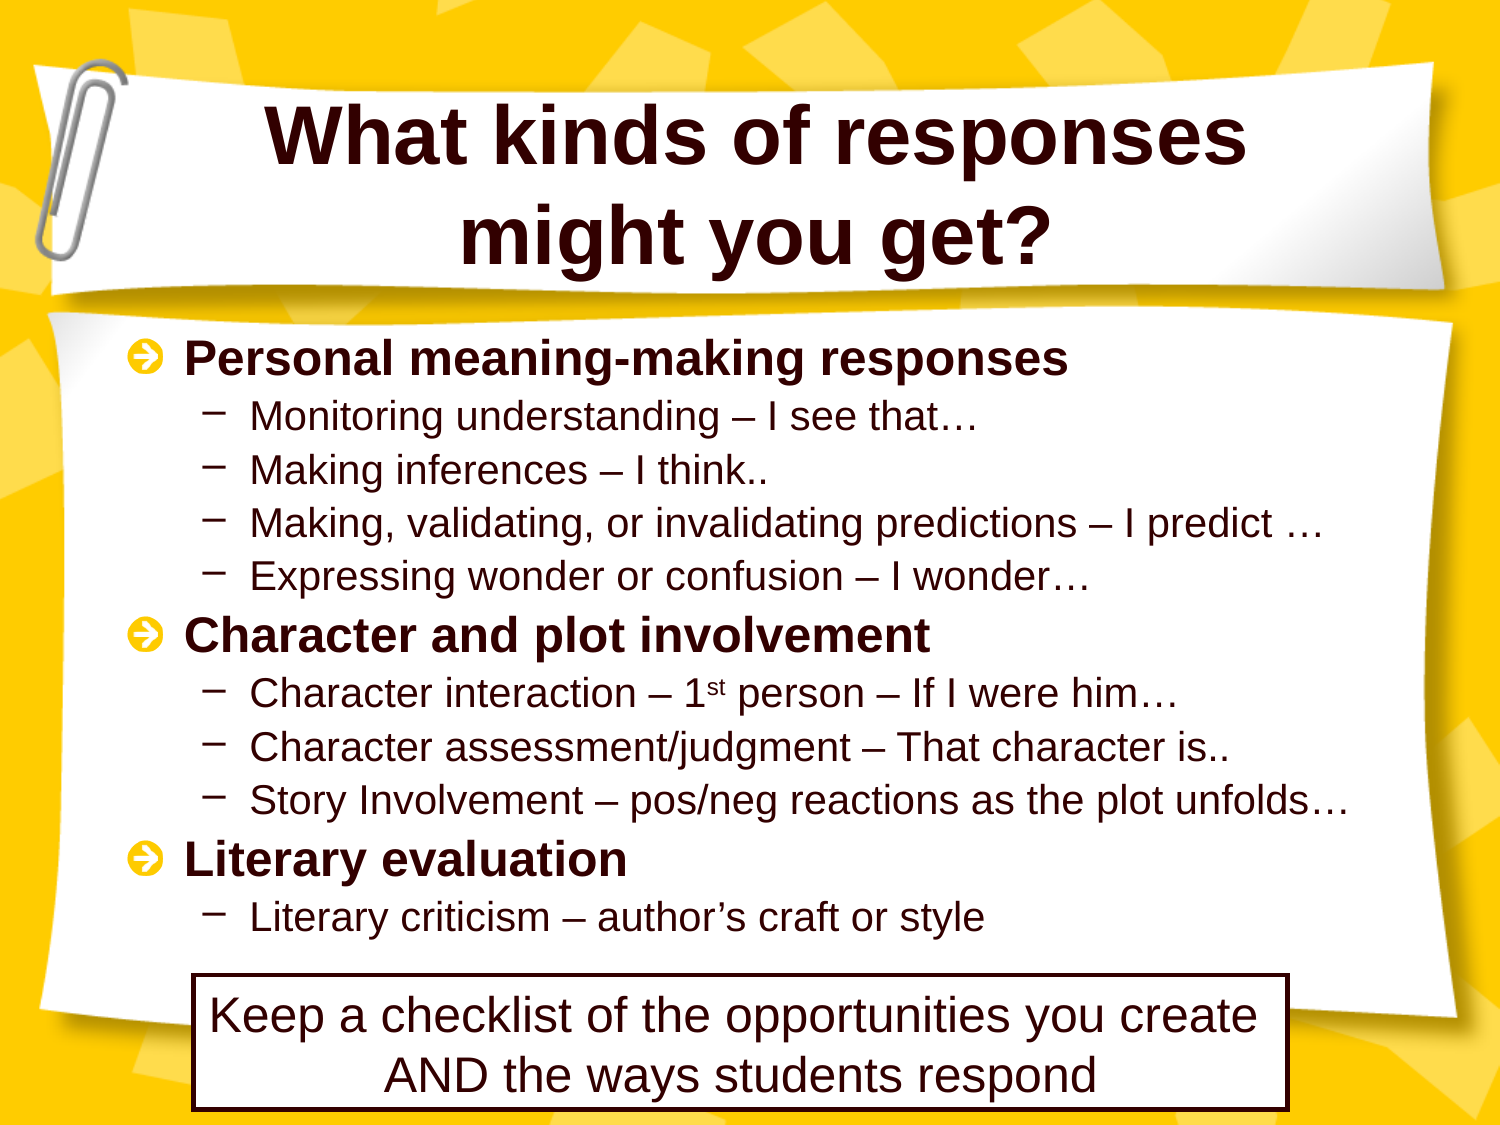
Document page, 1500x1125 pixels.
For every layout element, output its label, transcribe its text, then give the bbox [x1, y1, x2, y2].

text_box Keep a checklist of the opportunities you create AND the ways students respond [193, 974, 1288, 1110]
list Personal meaning-making responses Monitoring understanding – I see that… Making inferences – I think.. Making, validating, or invalidating predictions – I predict … Expressing wonder or confusion – I wonder… Character and plot involvement Character interaction – 1st person – If I were him… Character assessment/judgment – That character is.. Story Involvement – pos/neg reactions as the plot unfolds… Literary evaluation Literary criticism – author’s craft or style [112, 324, 1388, 1001]
title What kinds of responses might you get? [112, 87, 1426, 276]
picture [0, 0, 1500, 1125]
